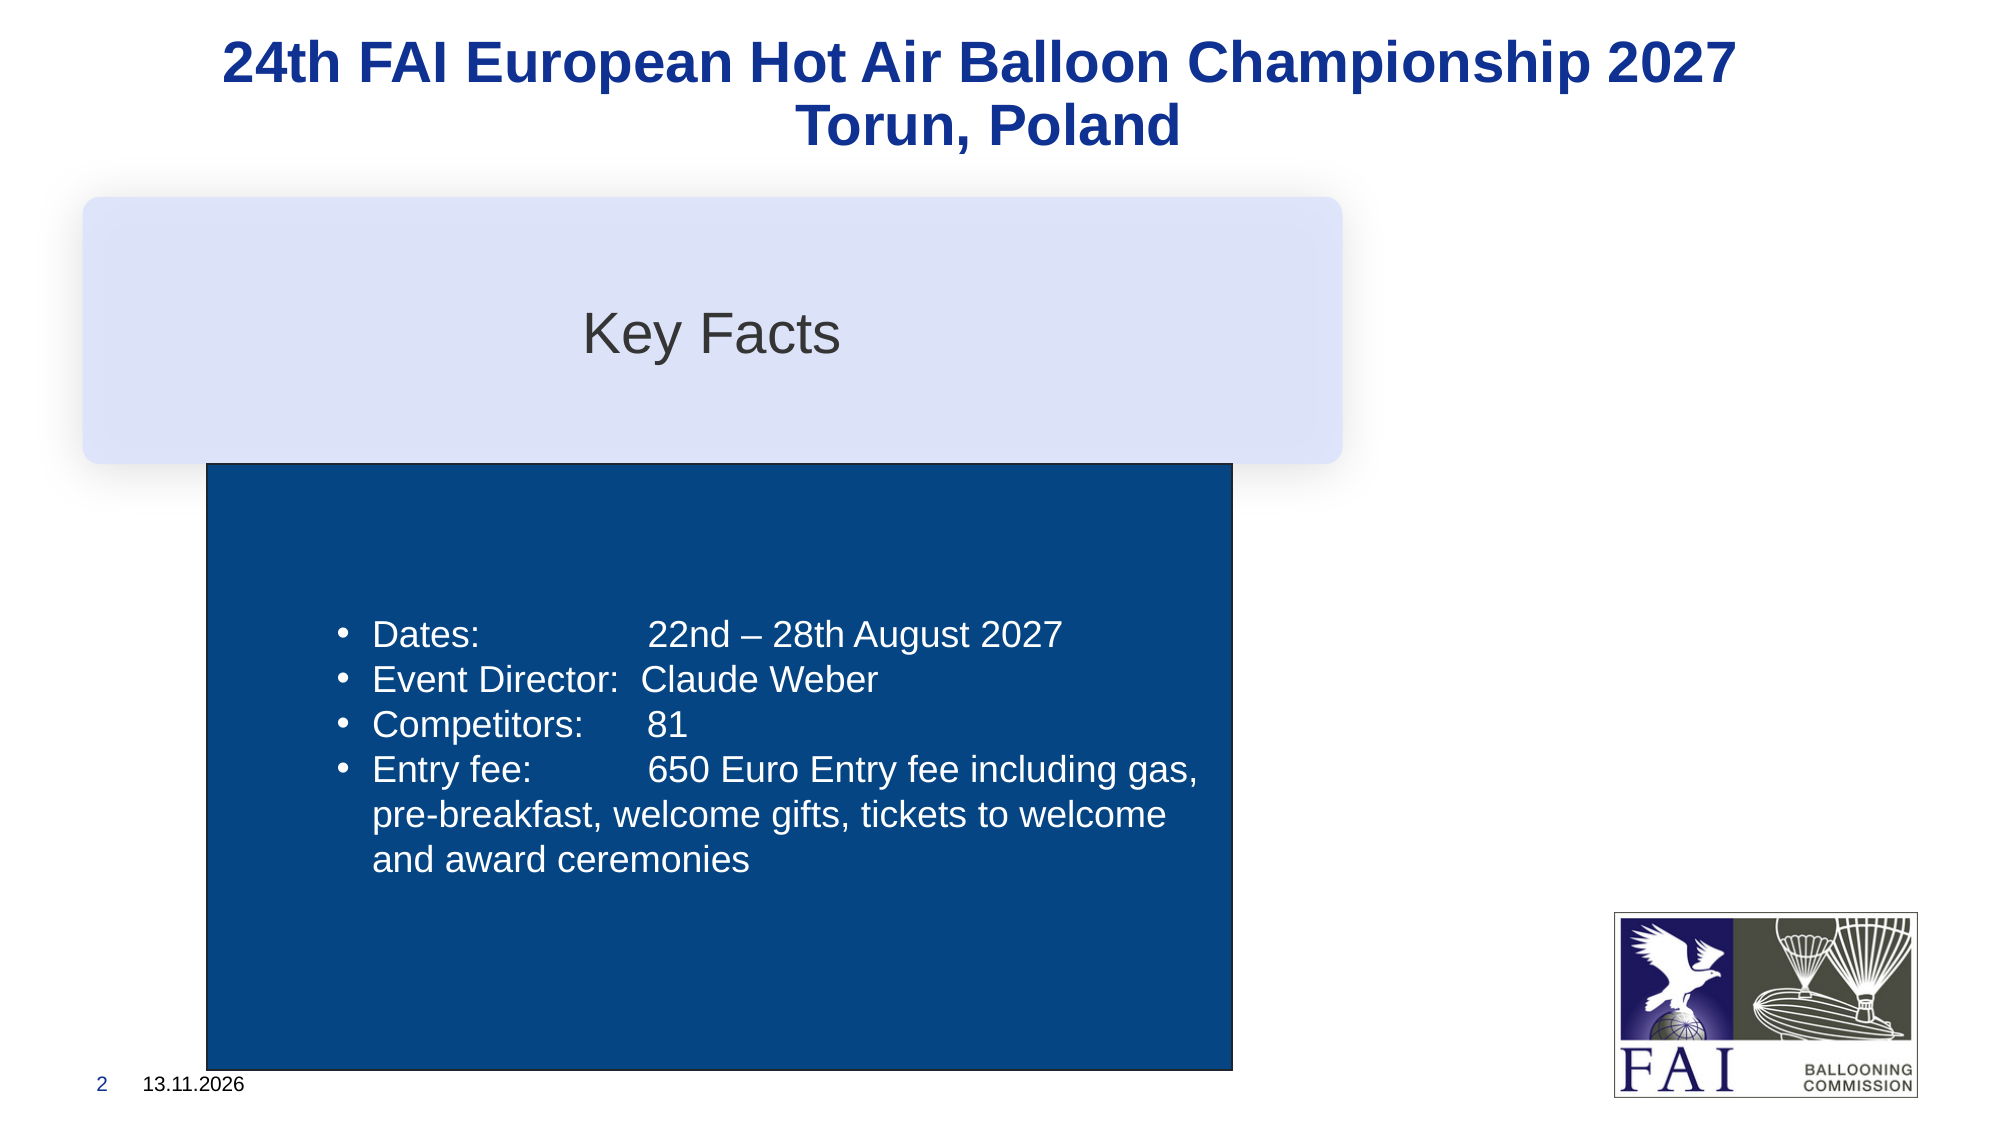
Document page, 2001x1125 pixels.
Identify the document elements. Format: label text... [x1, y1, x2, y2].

picture [1614, 912, 1918, 1098]
title 24th FAI European Hot Air Balloon Championship 2027 Torun, Poland [96, 72, 1881, 159]
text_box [82, 196, 1343, 1071]
slide_number 2 [96, 1071, 143, 1125]
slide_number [143, 1071, 256, 1125]
